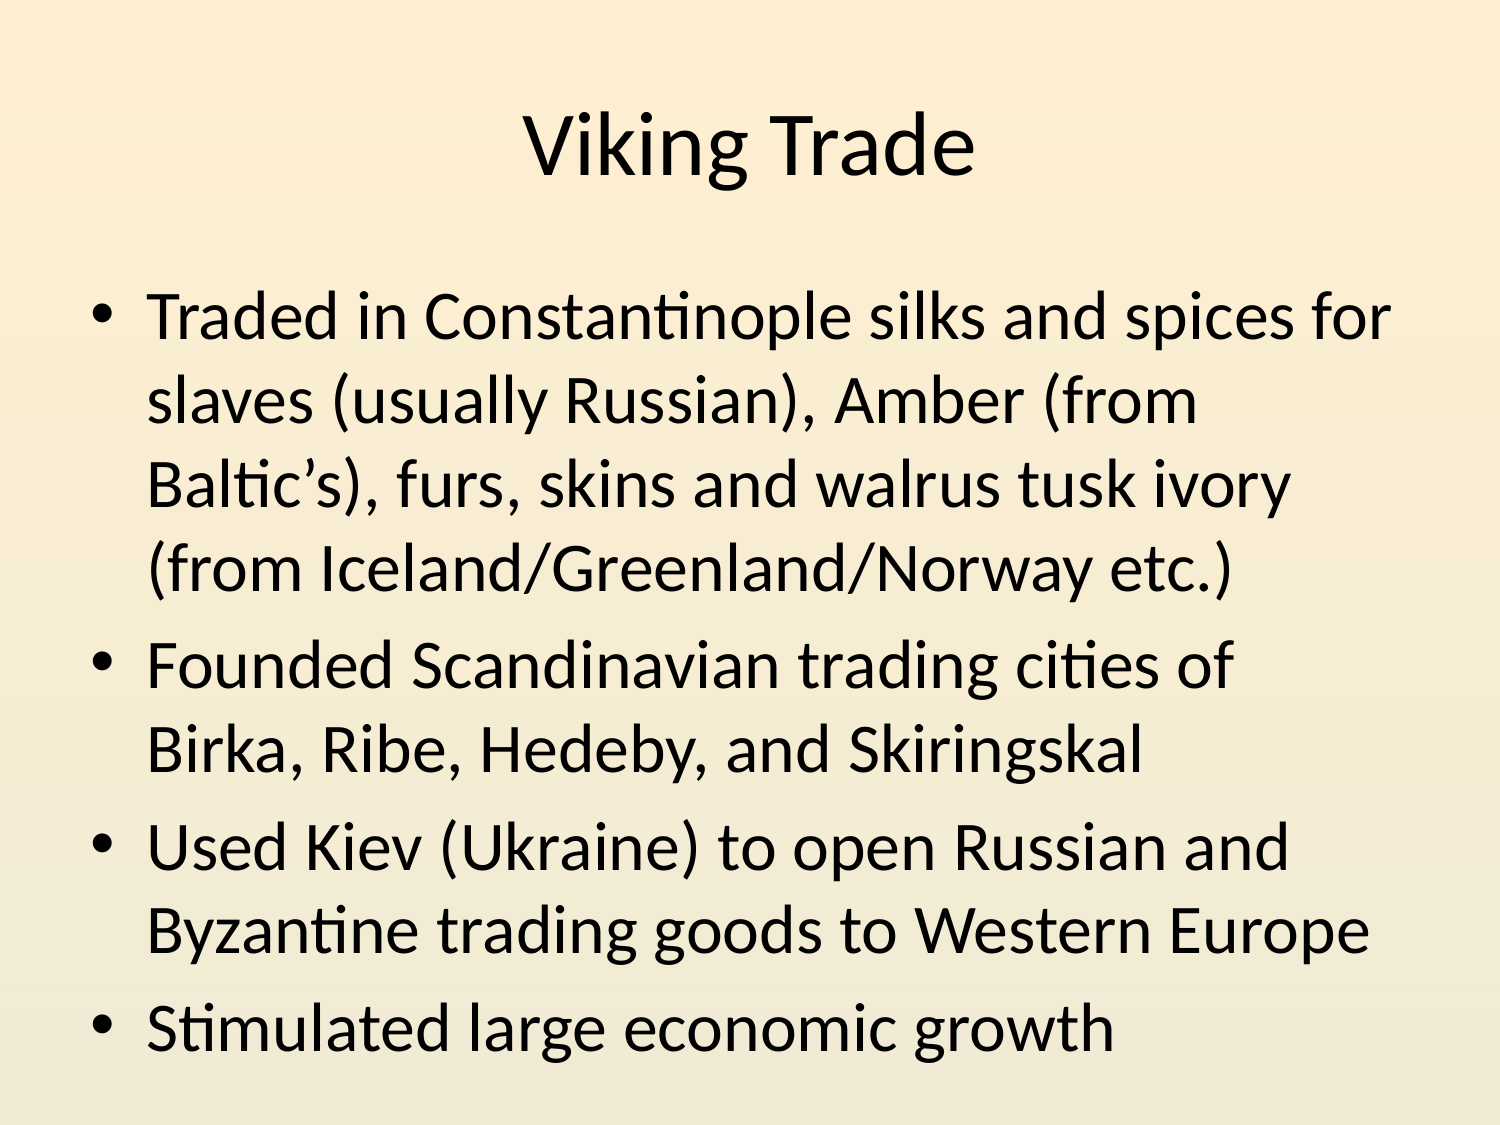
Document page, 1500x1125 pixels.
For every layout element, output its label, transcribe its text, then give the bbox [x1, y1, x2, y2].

list Traded in Constantinople silks and spices for slaves (usually Russian), Amber (from Baltic’s), furs, skins and walrus tusk ivory (from Iceland/Greenland/Norway etc.) Founded Scandinavian trading cities of Birka, Ribe, Hedeby, and Skiringskal Used Kiev (Ukraine) to open Russian and Byzantine trading goods to Western Europe Stimulated large economic growth [75, 262, 1425, 1005]
title Viking Trade [75, 45, 1425, 233]
